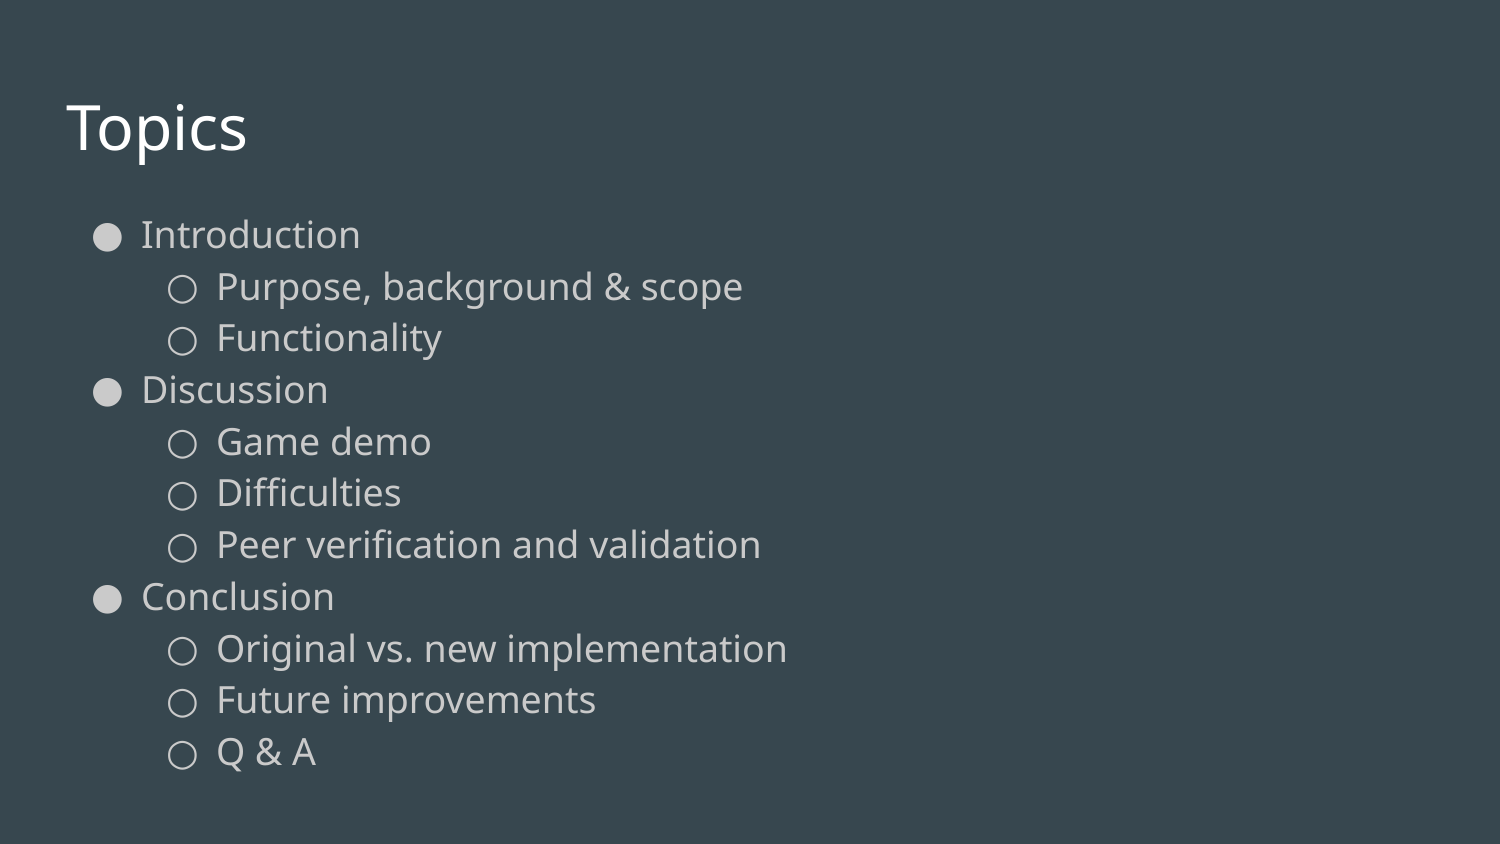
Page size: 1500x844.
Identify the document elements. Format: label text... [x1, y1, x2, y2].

list Introduction Purpose, background & scope Functionality Discussion Game demo Difficulties Peer verification and validation Conclusion Original vs. new implementation Future improvements Q & A [51, 189, 1449, 750]
title Topics [51, 72, 1449, 167]
